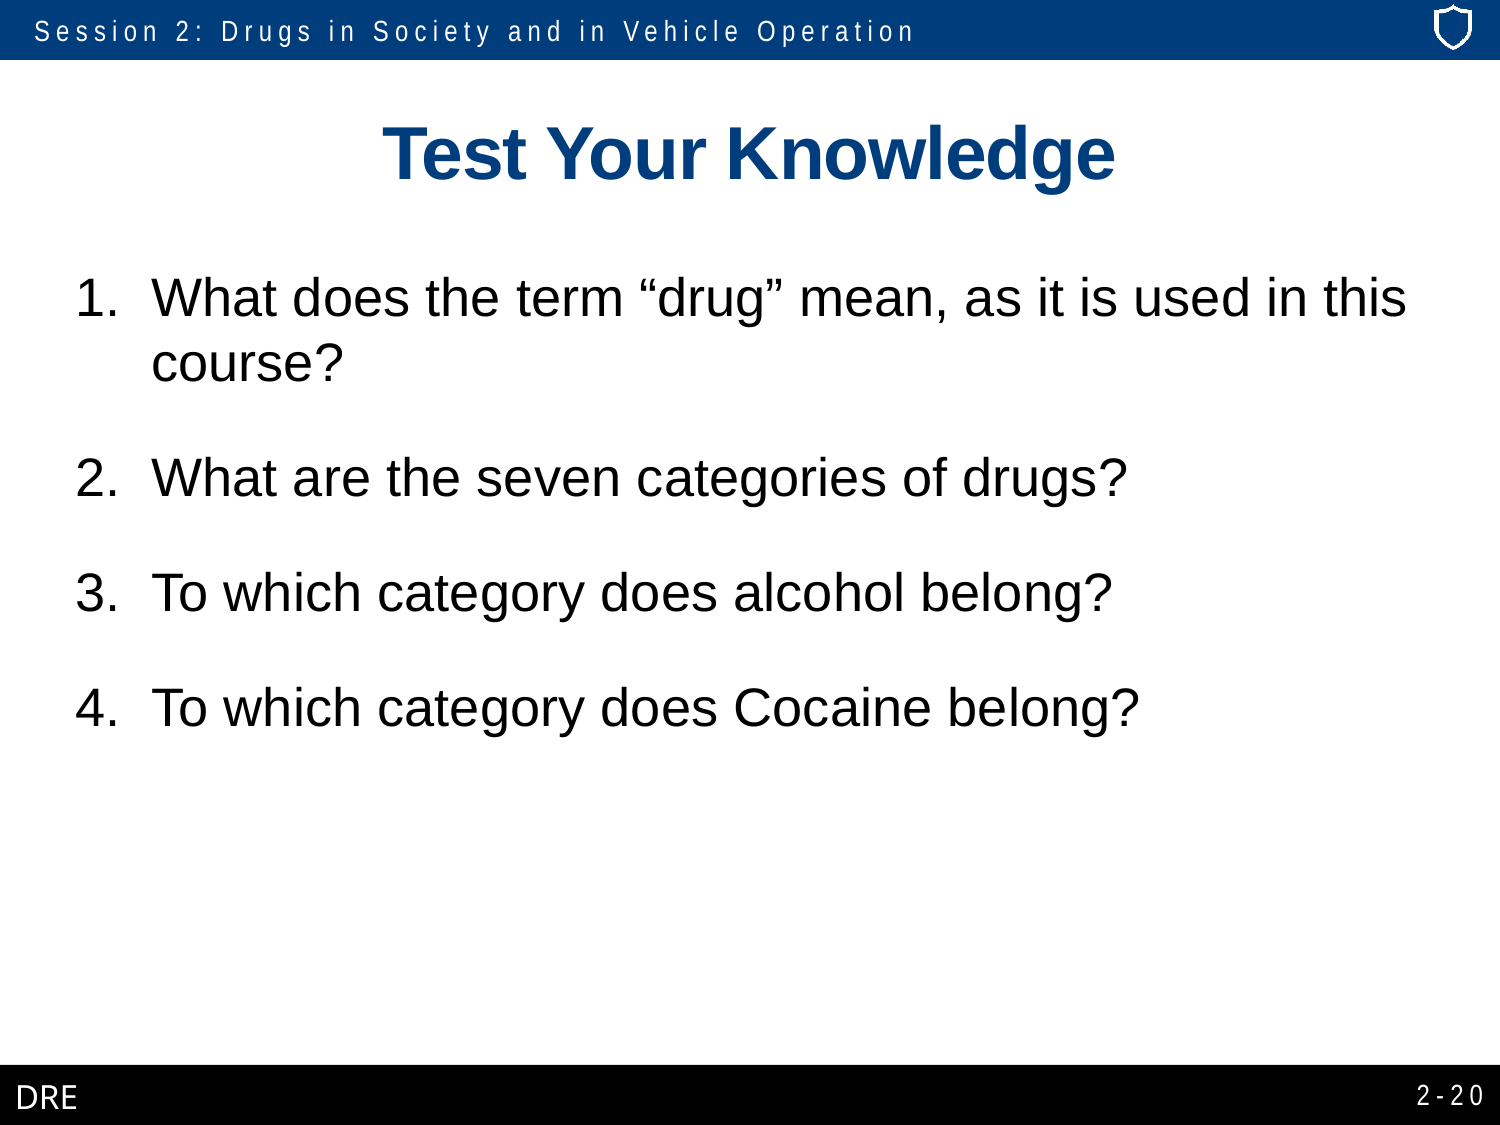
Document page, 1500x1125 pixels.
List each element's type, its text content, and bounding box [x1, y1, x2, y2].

list What does the term “drug” mean, as it is used in this course? What are the seven categories of drugs? To which category does alcohol belong? To which category does Cocaine belong? [75, 254, 1425, 1005]
title Test Your Knowledge [75, 75, 1425, 225]
picture [1434, 4, 1472, 50]
slide_number 2-20 [1218, 1063, 1499, 1124]
